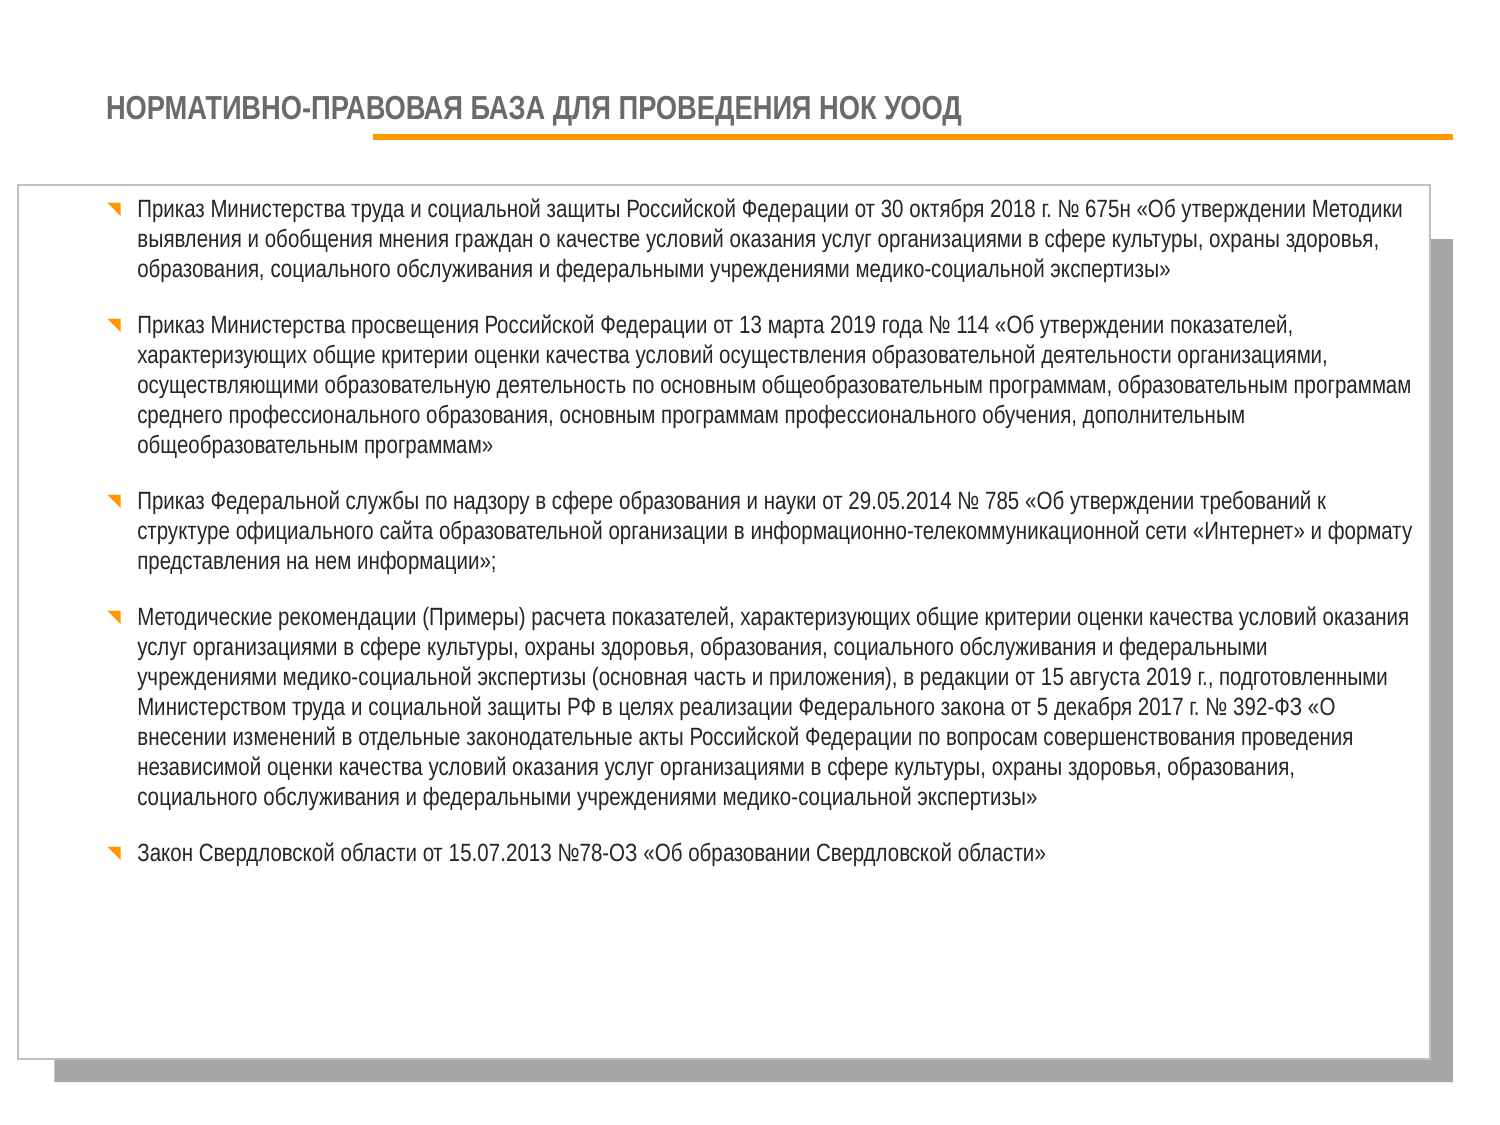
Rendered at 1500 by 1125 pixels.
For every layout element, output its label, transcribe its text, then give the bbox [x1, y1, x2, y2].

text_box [17, 184, 1454, 1083]
title Нормативно-правовая база для проведения НОК УООД [91, 63, 1441, 149]
